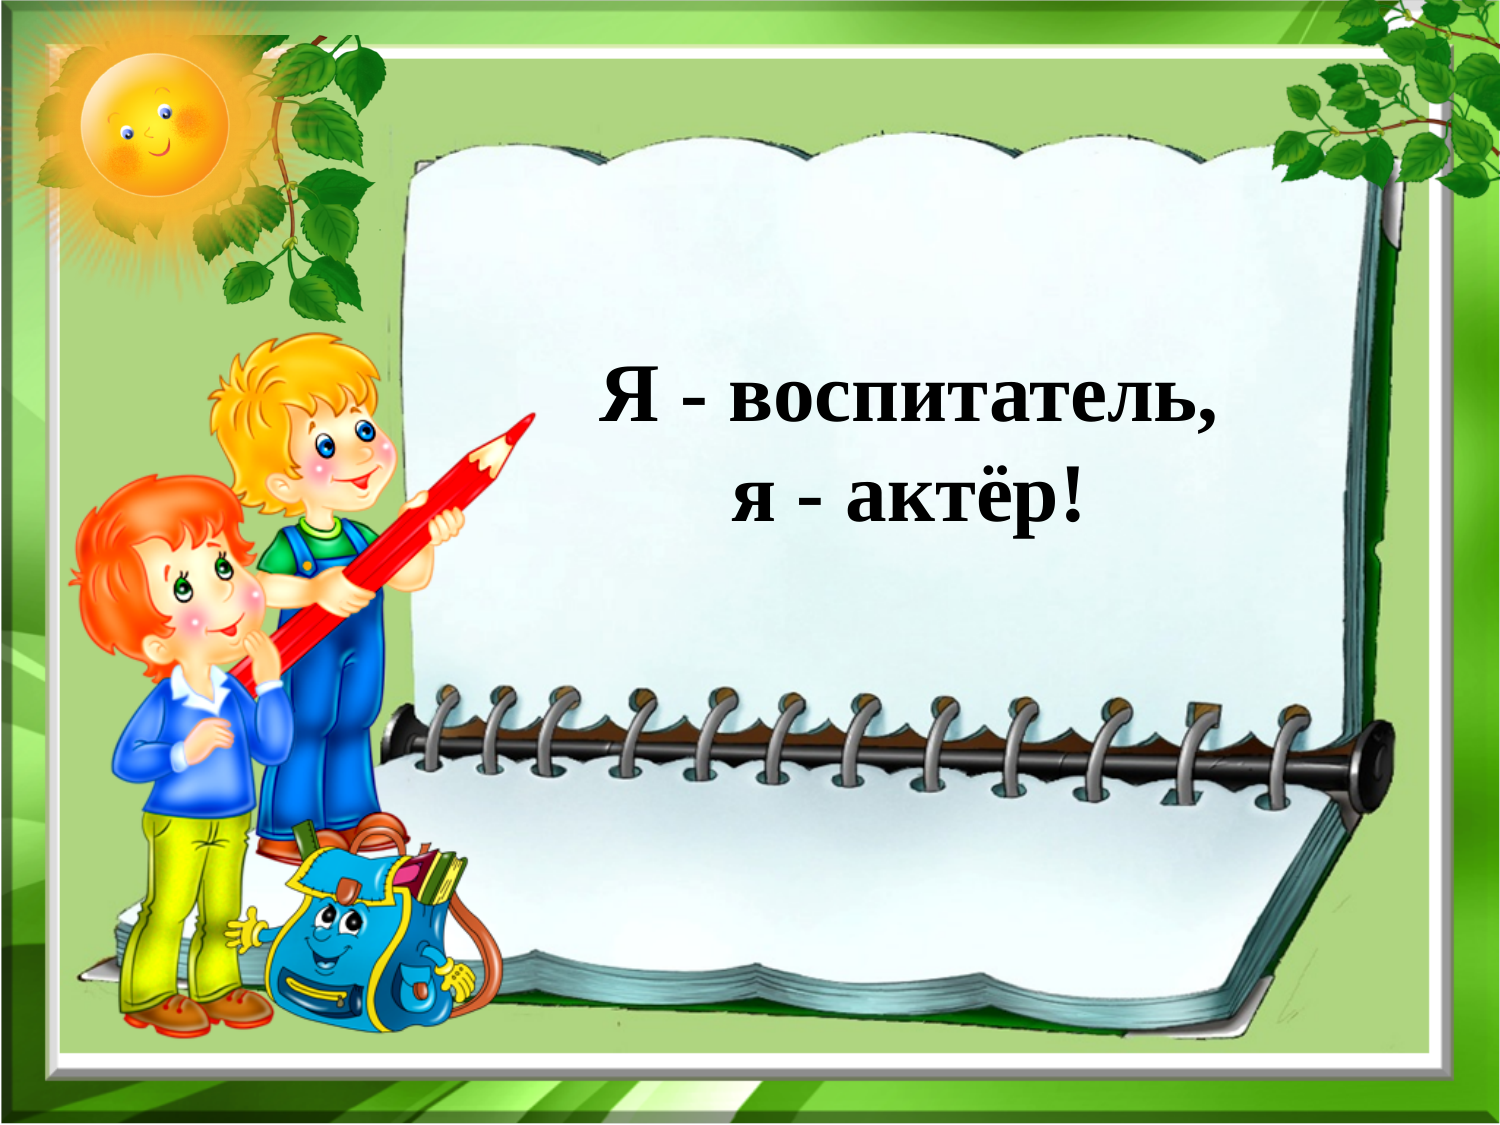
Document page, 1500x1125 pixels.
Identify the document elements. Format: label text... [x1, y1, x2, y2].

title Я - воспитатель, я - актёр! [430, 207, 1388, 670]
picture [0, 0, 1500, 1125]
